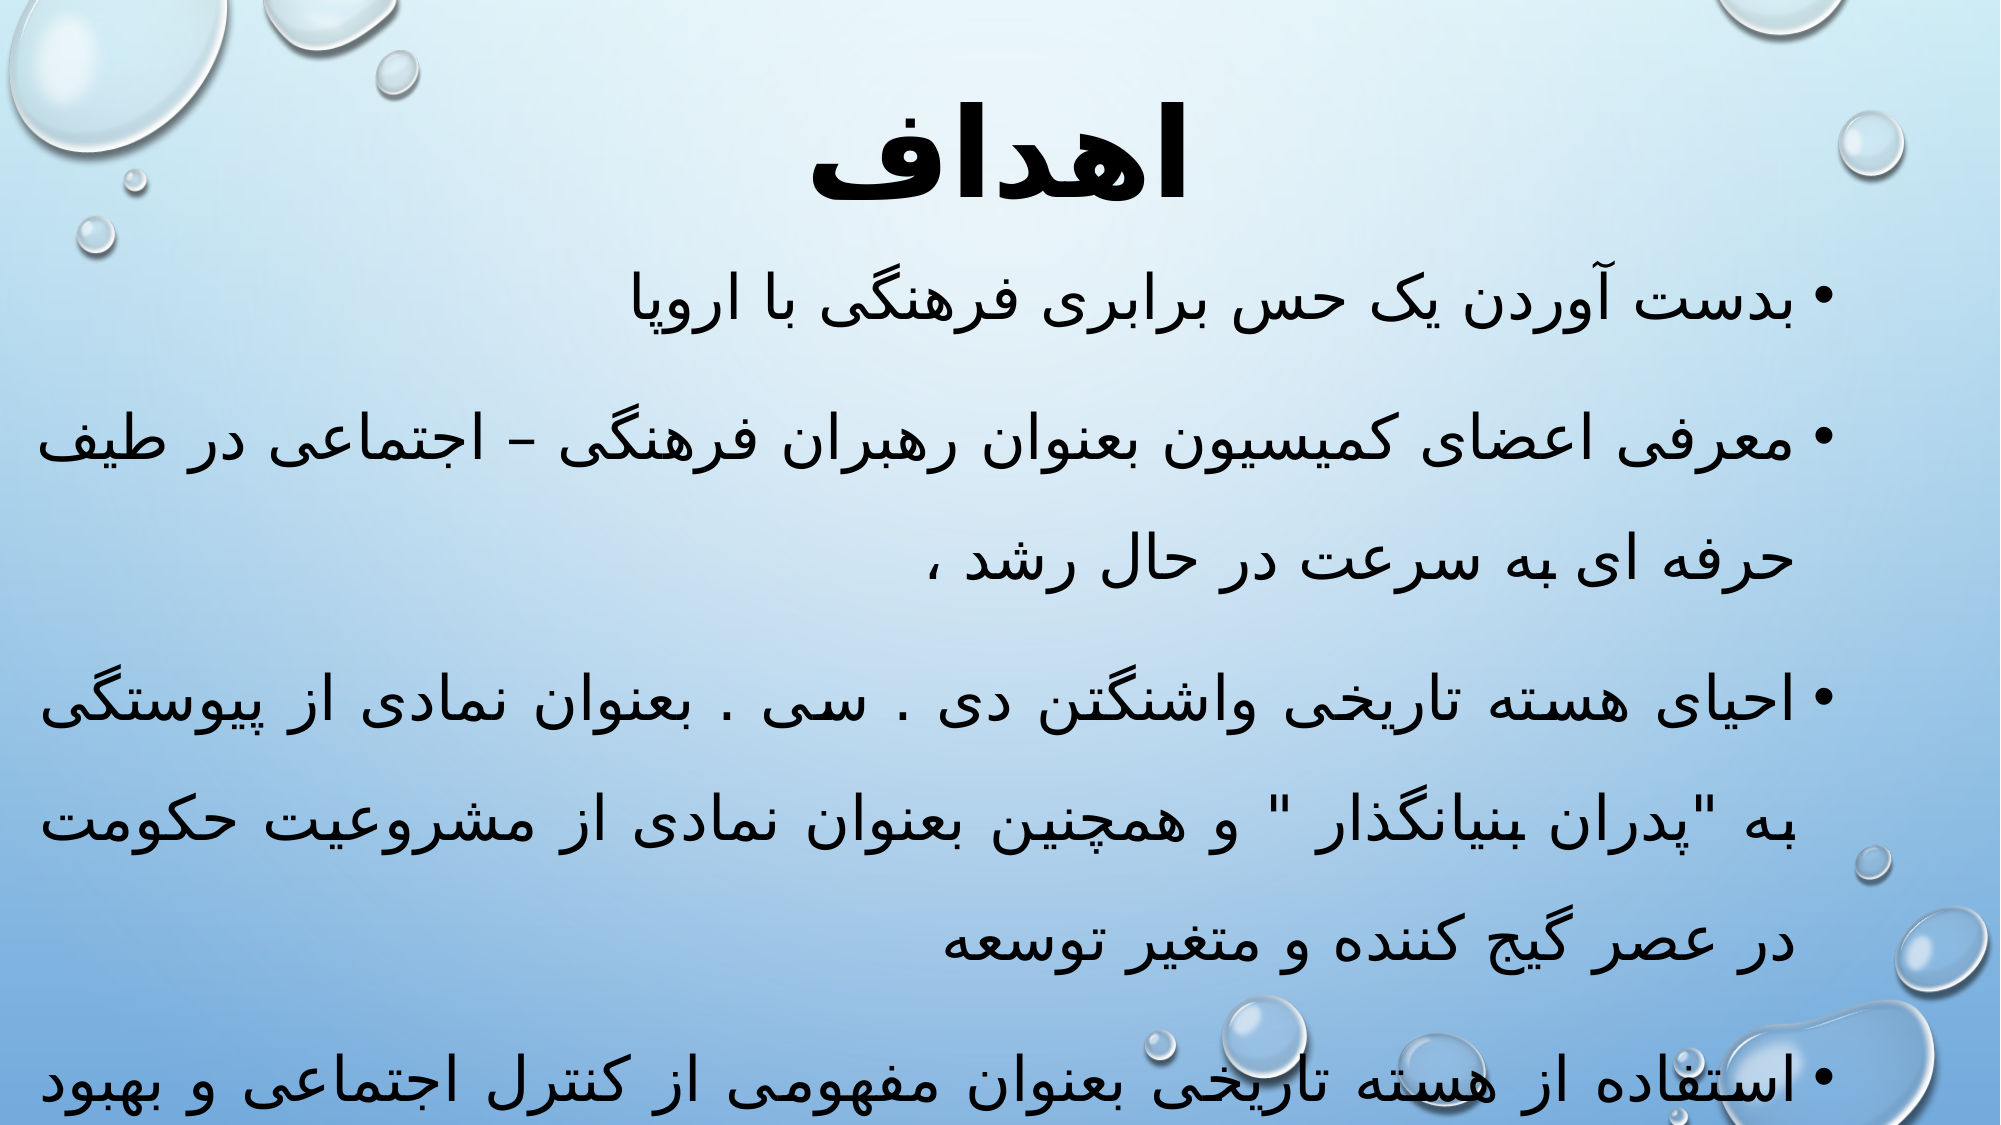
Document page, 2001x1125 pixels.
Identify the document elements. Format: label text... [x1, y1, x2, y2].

list بدست آوردن یک حس برابری فرهنگی با اروپا معرفی اعضای کمیسیون بعنوان رهبران فرهنگی – اجتماعی در طیف حرفه ای به سرعت در حال رشد ، احیای هسته تاریخی واشنگتن دی . سی . بعنوان نمادی از پیوستگی به "پدران بنیانگذار " و همچنین بعنوان نمادی از مشروعیت حکومت در عصر گیج کننده و متغیر توسعه استفاده از هسته تاریخی بعنوان مفهومی از کنترل اجتماعی و بهبود مدنی. [21, 204, 1851, 767]
picture [0, 0, 2000, 1125]
title اهداف [149, 26, 1851, 204]
